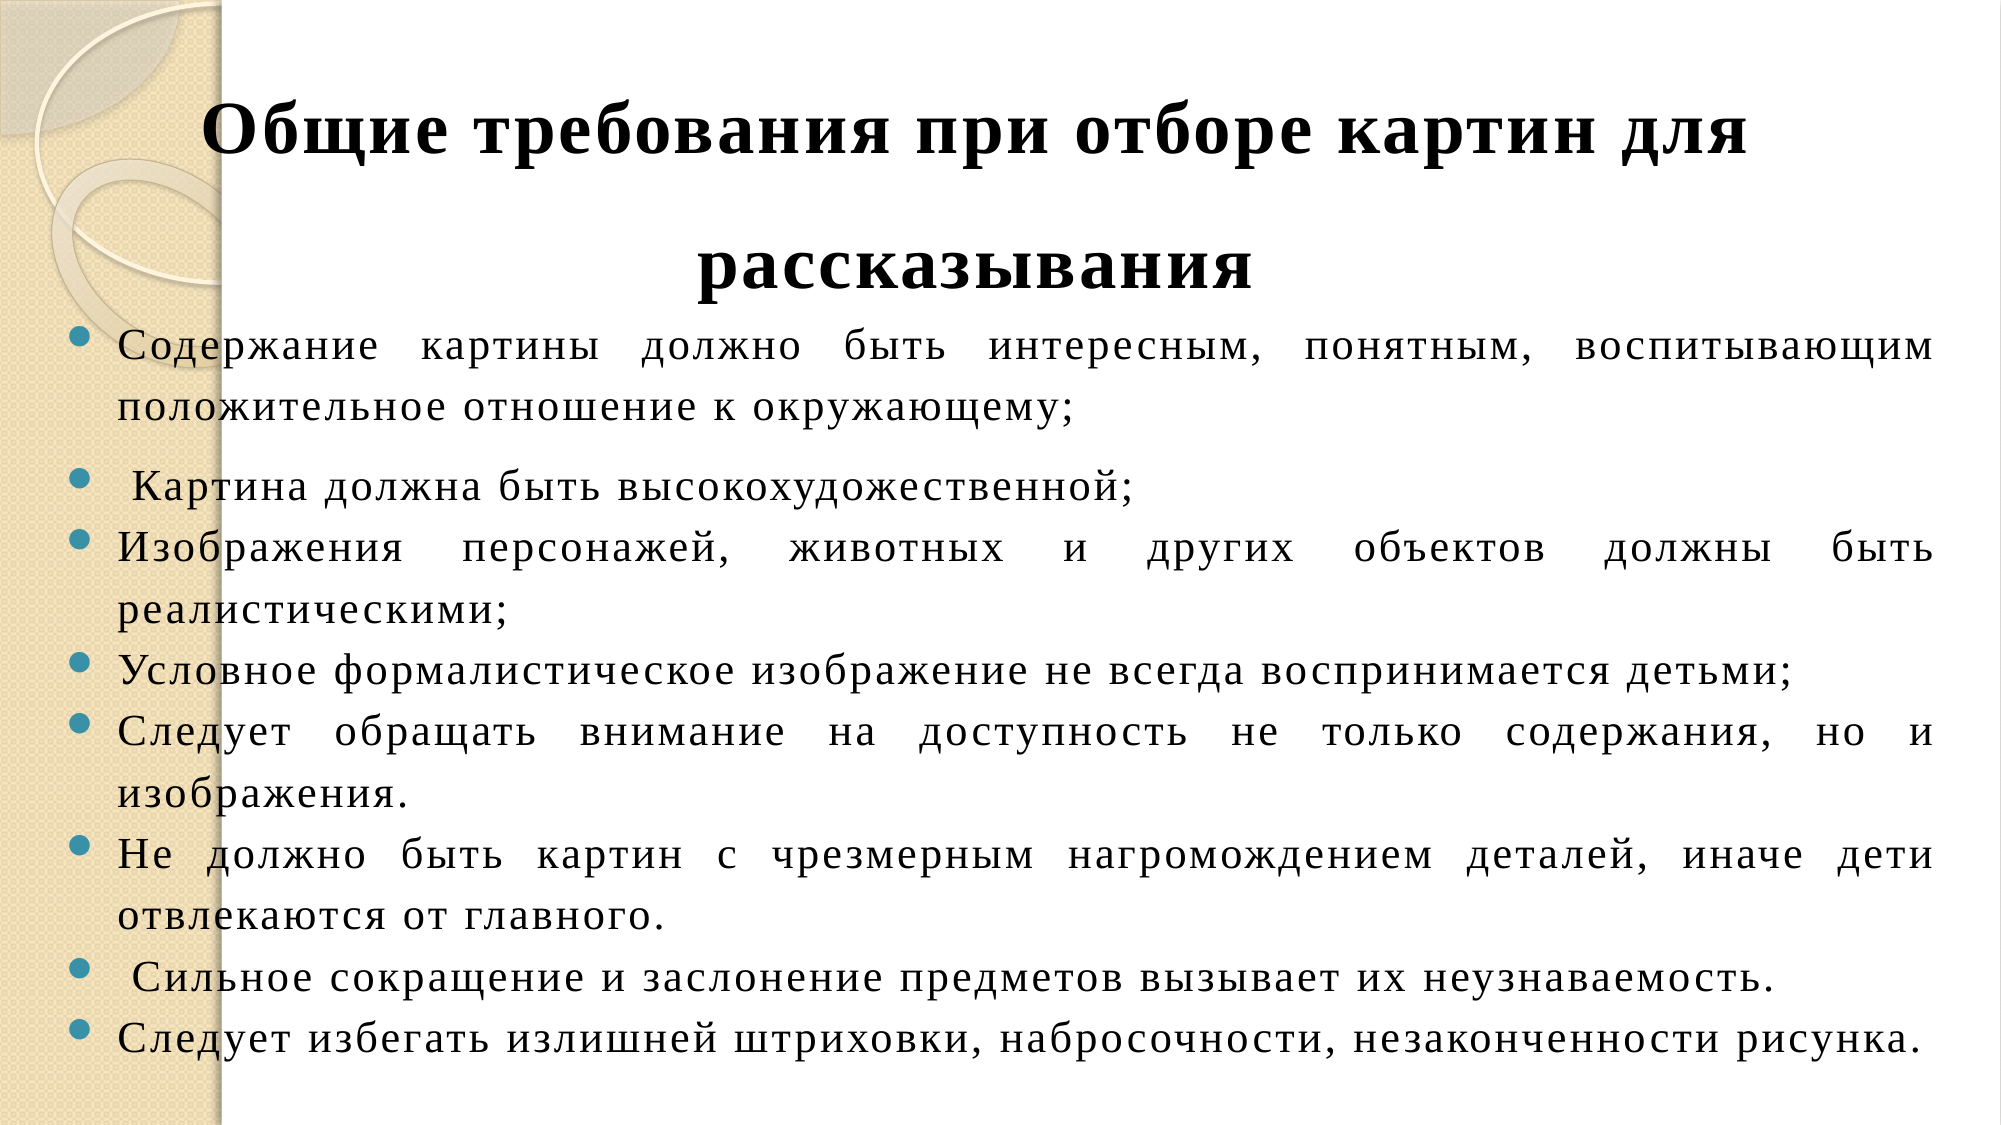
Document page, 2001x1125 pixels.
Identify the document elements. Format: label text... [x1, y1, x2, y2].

title Общие требования при отборе картин для рассказывания [44, 104, 1910, 299]
list Содержание картины должно быть интересным, понятным, воспитывающим положительное отношение к окружающему; Картина должна быть высокохудожественной; Изображения персонажей, животных и других объектов должны быть реалистическими; Условное формалистическое изображение не всегда воспринимается детьми; Следует обращать внимание на доступность не только содержания, но и изображения. Не должно быть картин с чрезмерным нагромождением деталей, иначе дети отвлекаются от главного. Сильное сокращение и заслонение предметов вызывает их неузнаваемость. Следует избегать излишней штриховки, набросочности, незаконченности рисунка. [44, 299, 1955, 1093]
